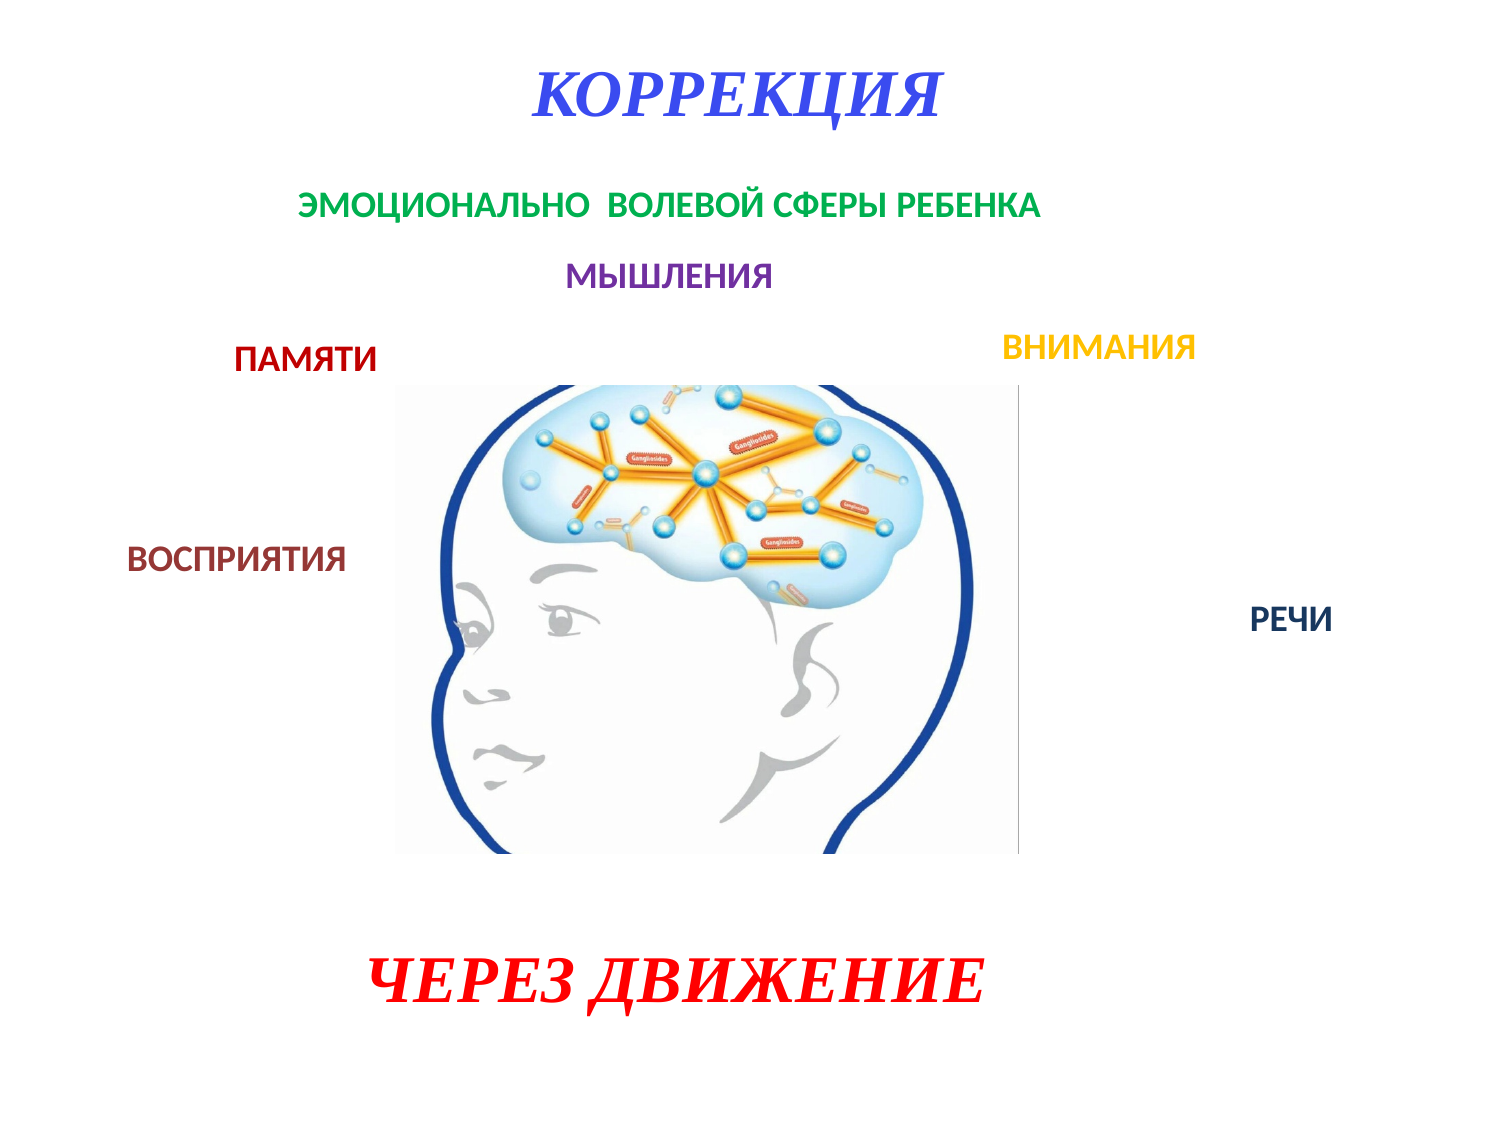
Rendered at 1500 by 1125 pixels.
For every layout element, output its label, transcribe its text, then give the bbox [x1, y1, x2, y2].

picture [395, 385, 1020, 854]
text_box ЭМОЦИОНАЛЬНО ВОЛЕВОЙ СФЕРЫ РЕБЕНКА [206, 172, 1282, 233]
text_box КОРРЕКЦИЯ [64, 42, 1412, 138]
text_box ВОСПРИЯТИЯ [112, 527, 366, 587]
text_box ЧЕРЕЗ ДВИЖЕНИЕ [348, 928, 1135, 1024]
text_box ВНИМАНИЯ [987, 314, 1212, 375]
text_box ПАМЯТИ [219, 326, 393, 386]
text_box МЫШЛЕНИЯ [550, 243, 789, 304]
text_box РЕЧИ [1234, 586, 1349, 646]
